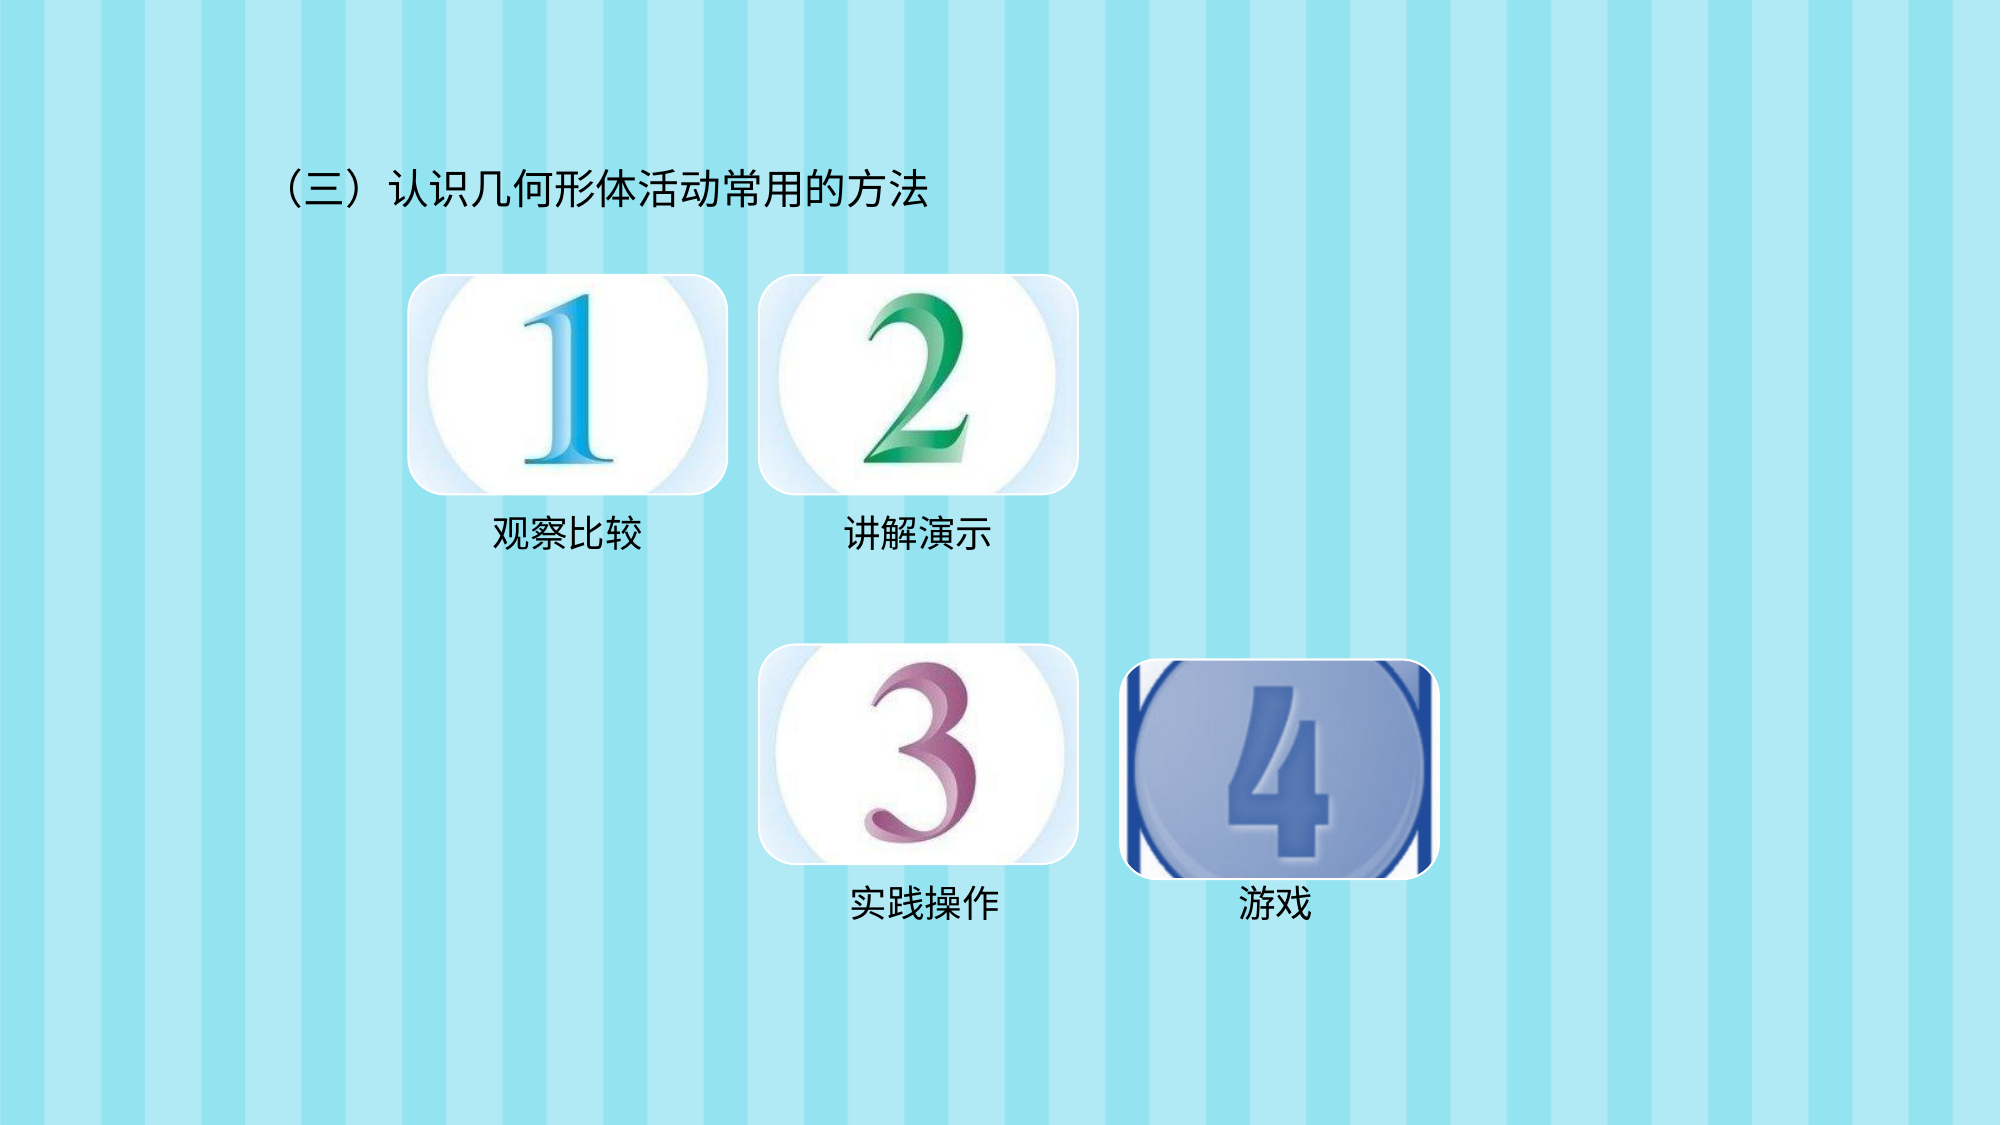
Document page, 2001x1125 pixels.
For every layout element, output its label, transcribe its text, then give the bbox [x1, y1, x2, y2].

text_box （三）认识几何形体活动常用的方法 [247, 155, 1053, 221]
picture [0, 0, 2000, 1125]
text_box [387, 274, 1450, 983]
